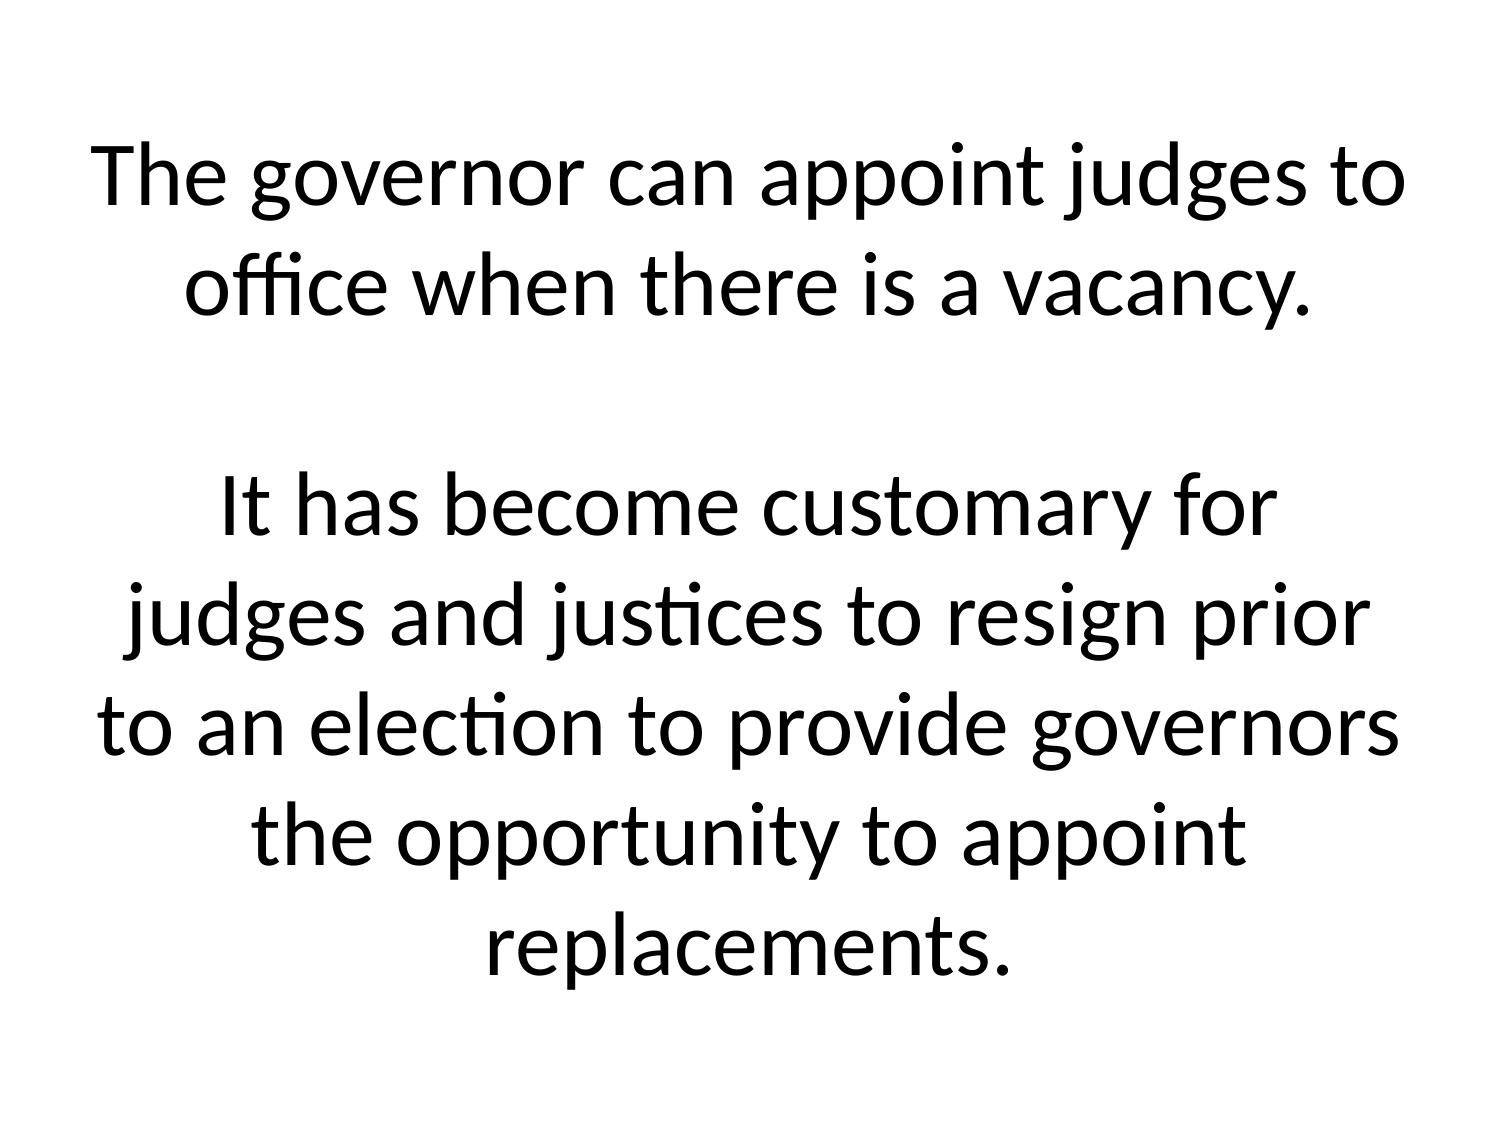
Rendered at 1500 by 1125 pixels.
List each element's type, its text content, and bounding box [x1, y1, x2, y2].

title The governor can appoint judges to office when there is a vacancy. It has become customary for judges and justices to resign prior to an election to provide governors the opportunity to appoint replacements. [74, 44, 1426, 1063]
